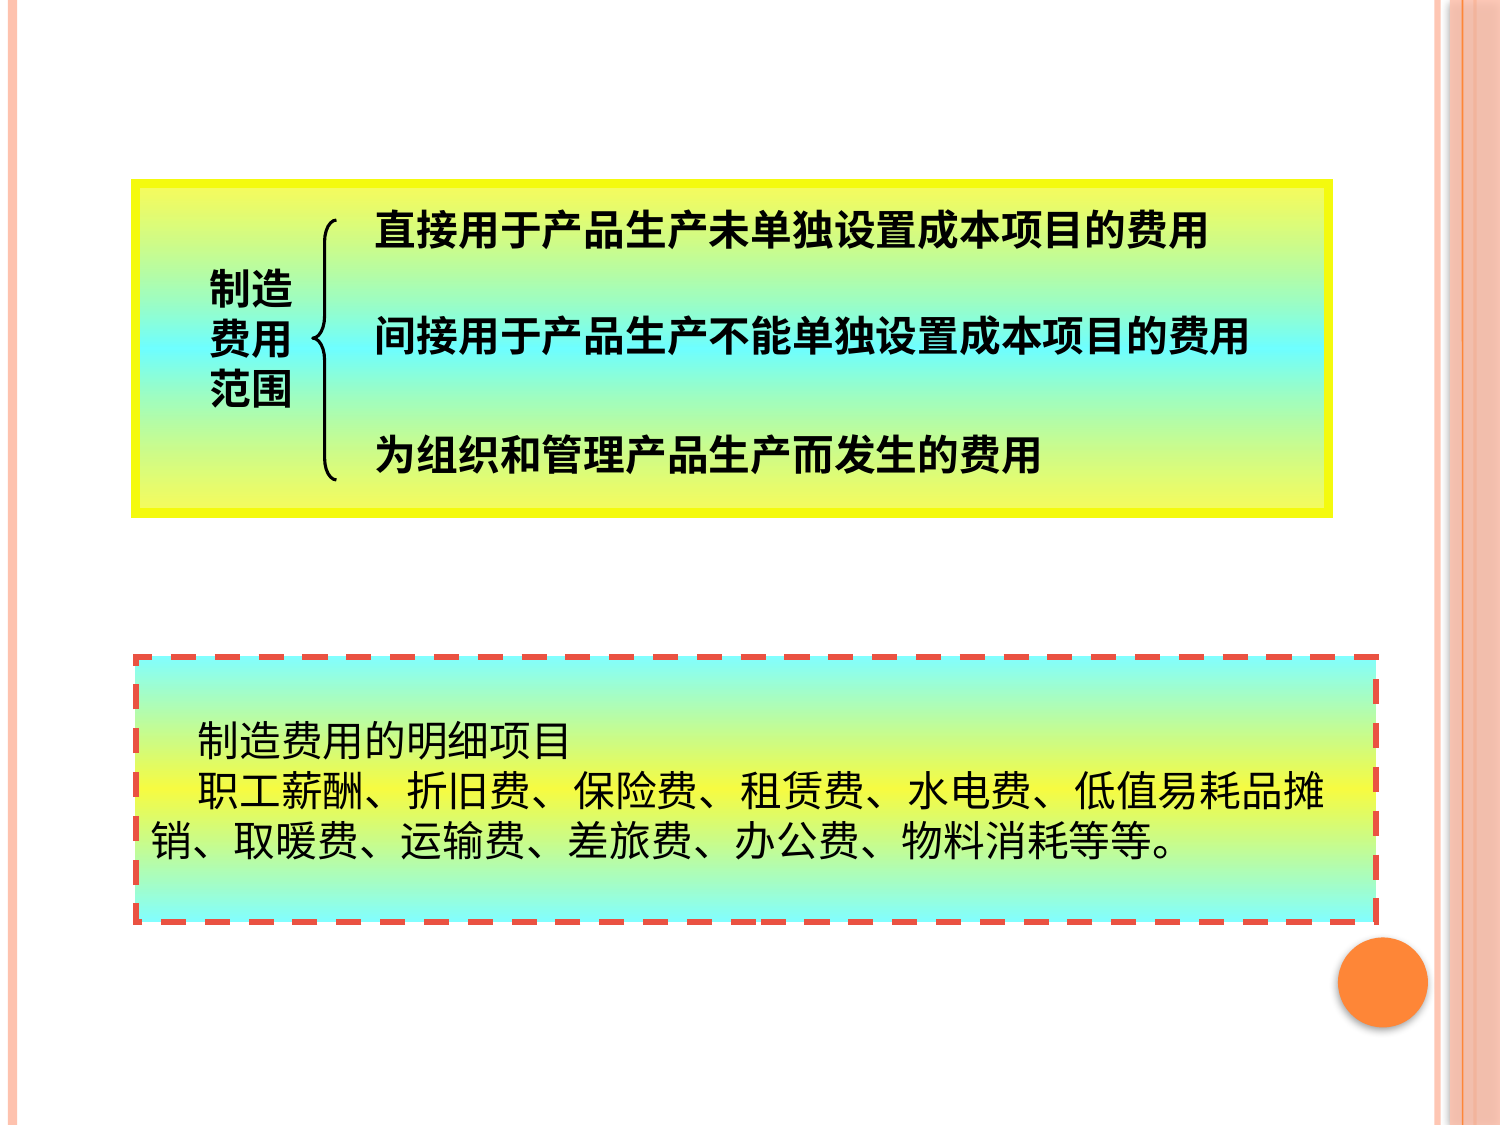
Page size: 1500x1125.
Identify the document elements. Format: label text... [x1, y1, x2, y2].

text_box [194, 195, 1325, 487]
text_box 制造费用的明细项目 职工薪酬、折旧费、保险费、租赁费、水电费、低值易耗品摊销、取暖费、运输费、差旅费、办公费、物料消耗等等。 [135, 657, 1376, 922]
text_box [206, 621, 1424, 1064]
text_box [135, 183, 1329, 514]
